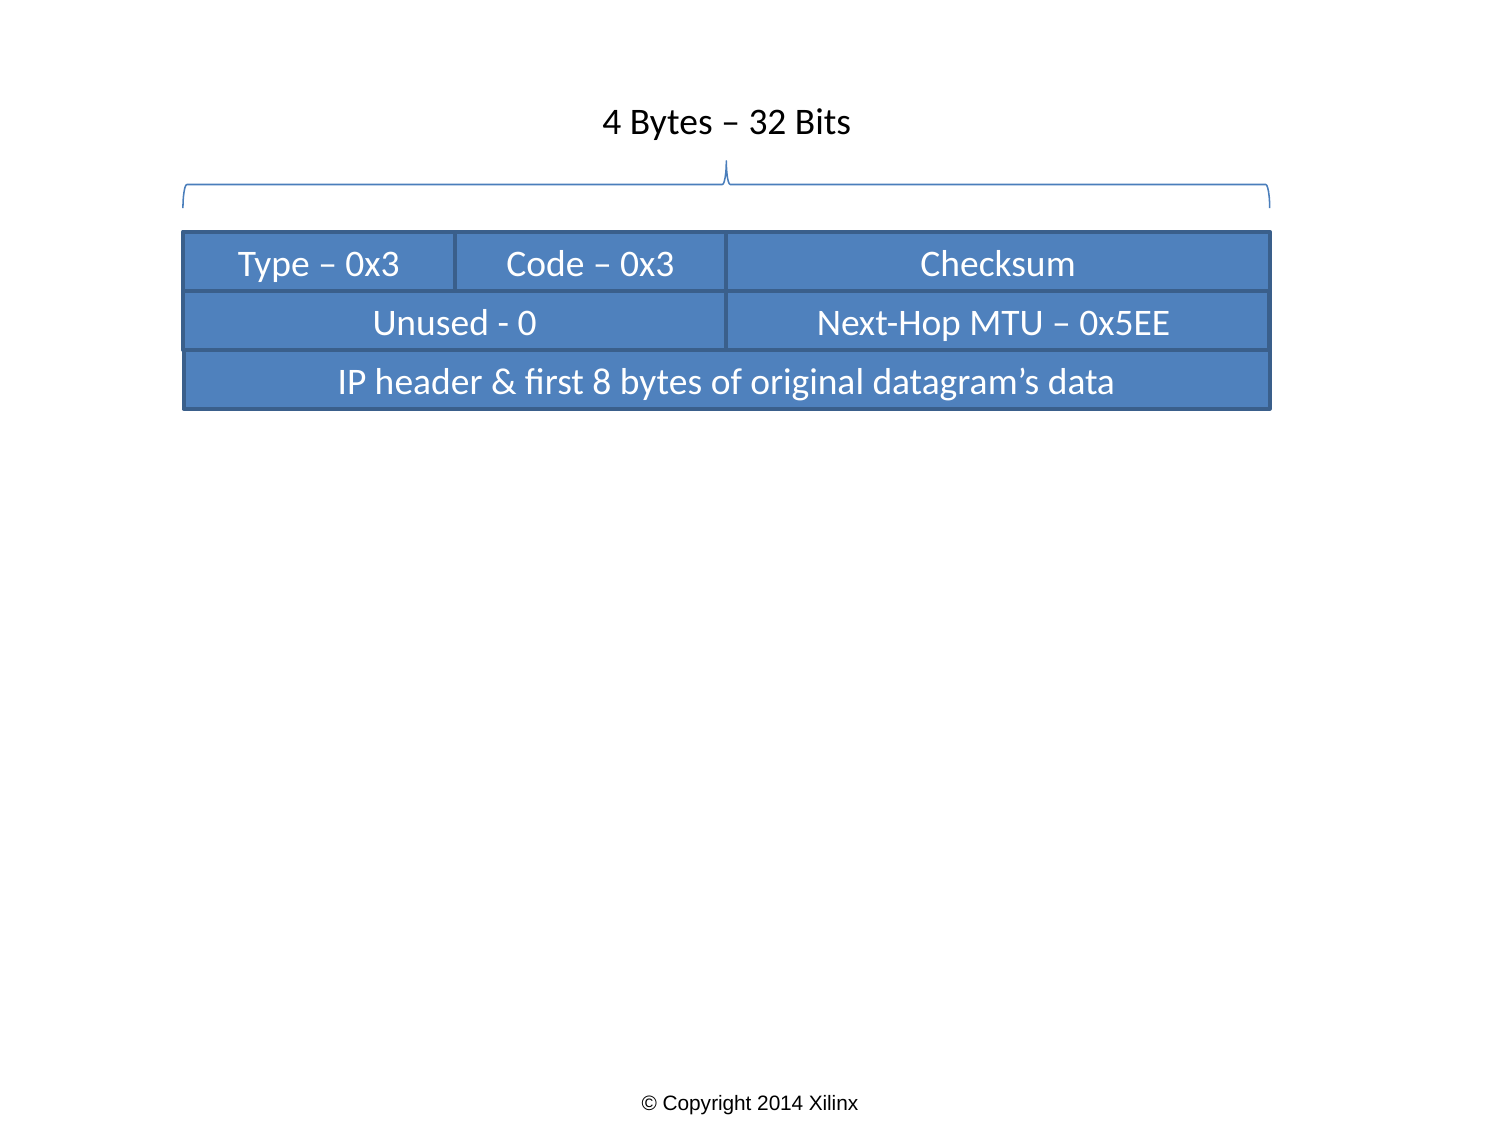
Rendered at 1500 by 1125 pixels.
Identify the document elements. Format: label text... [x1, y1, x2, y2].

text_box 4 Bytes – 32 Bits [484, 89, 970, 150]
text_box IP header & first 8 bytes of original datagram’s data [182, 348, 1272, 411]
text_box Unused - 0 [181, 289, 724, 352]
text_box [182, 160, 1271, 209]
text_box Code – 0x3 [453, 230, 724, 289]
text_box Type – 0x3 [181, 230, 453, 289]
text_box Next-Hop MTU – 0x5EE [724, 289, 1272, 348]
text_box Checksum [724, 230, 1272, 289]
